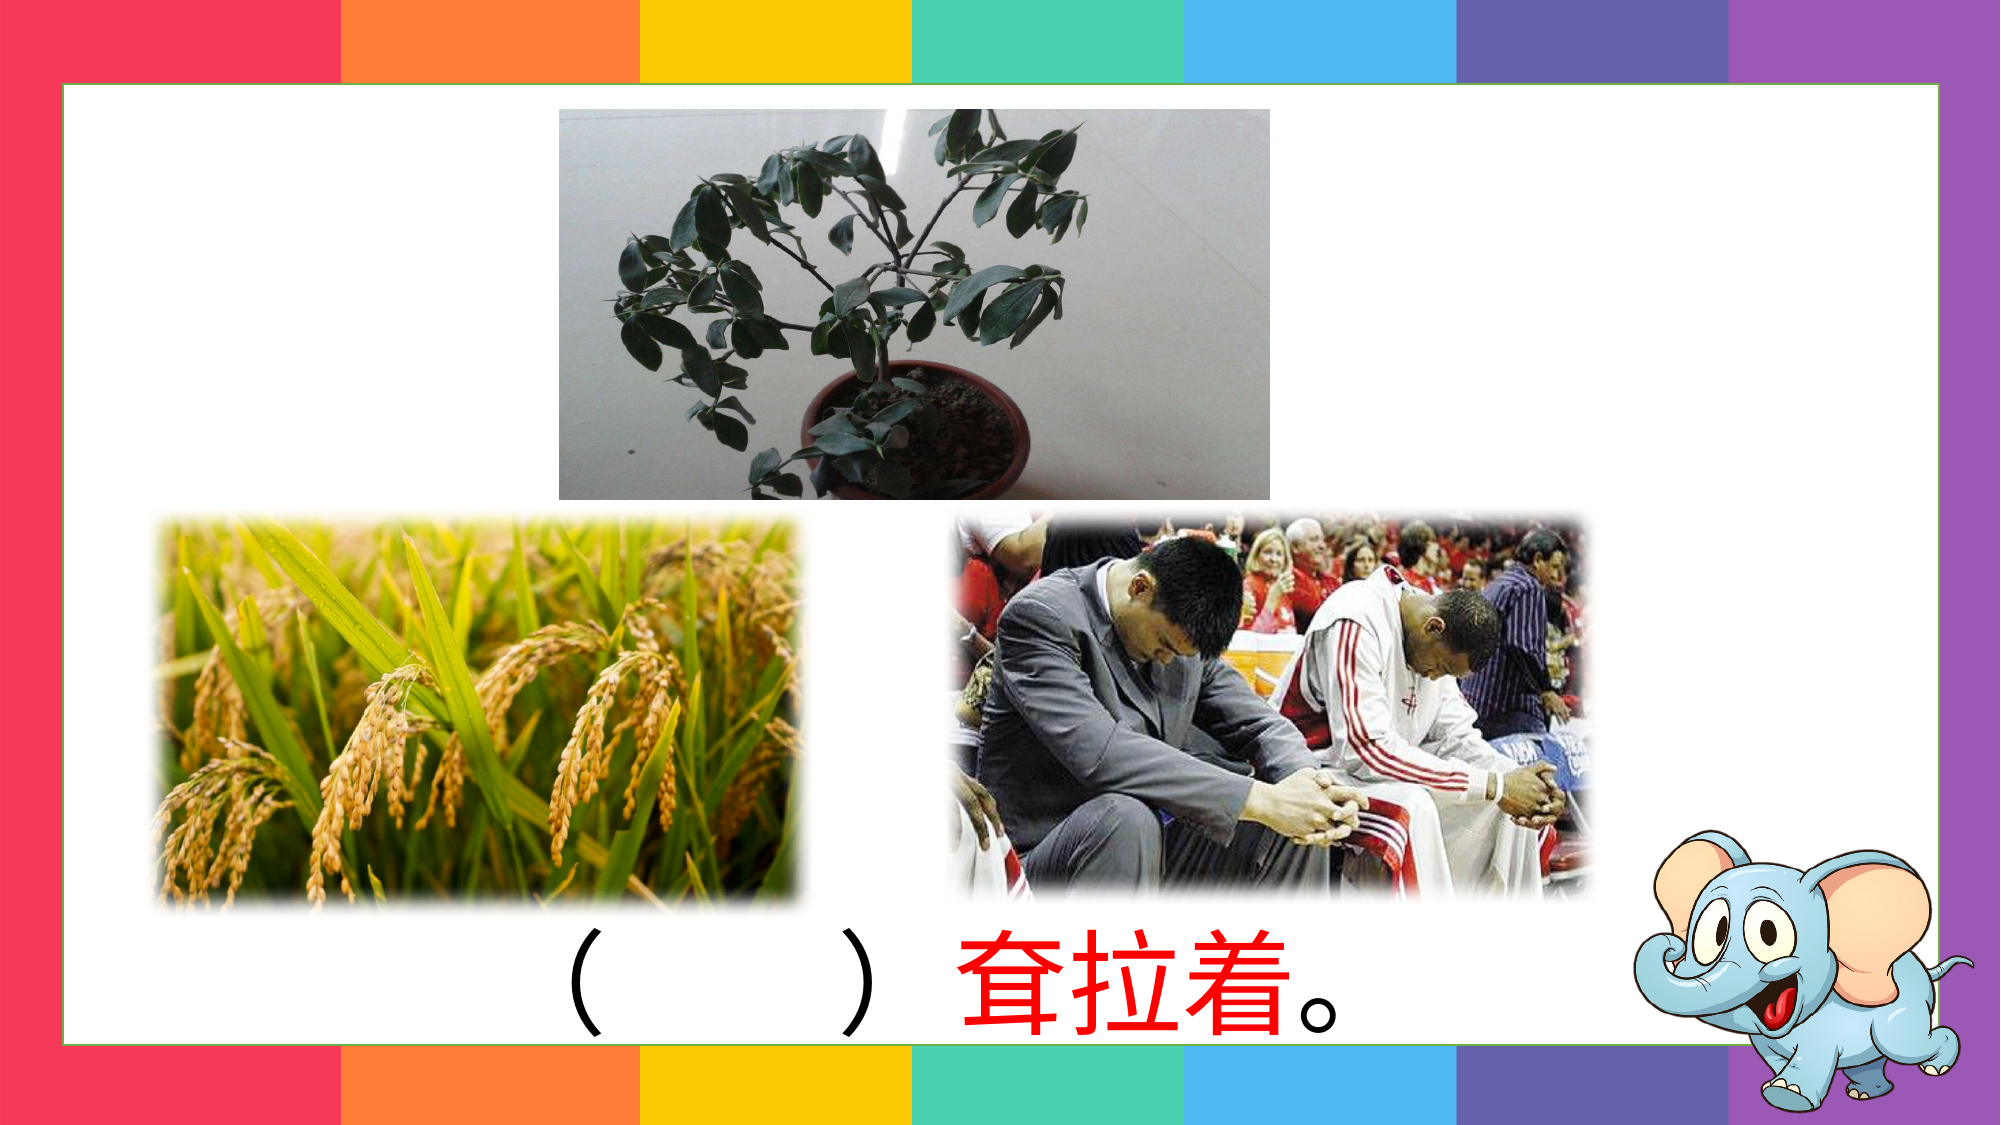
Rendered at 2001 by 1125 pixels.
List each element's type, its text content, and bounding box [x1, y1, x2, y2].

picture [0, 0, 2001, 1125]
text_box （ ）耷拉着。 [477, 904, 1427, 1057]
